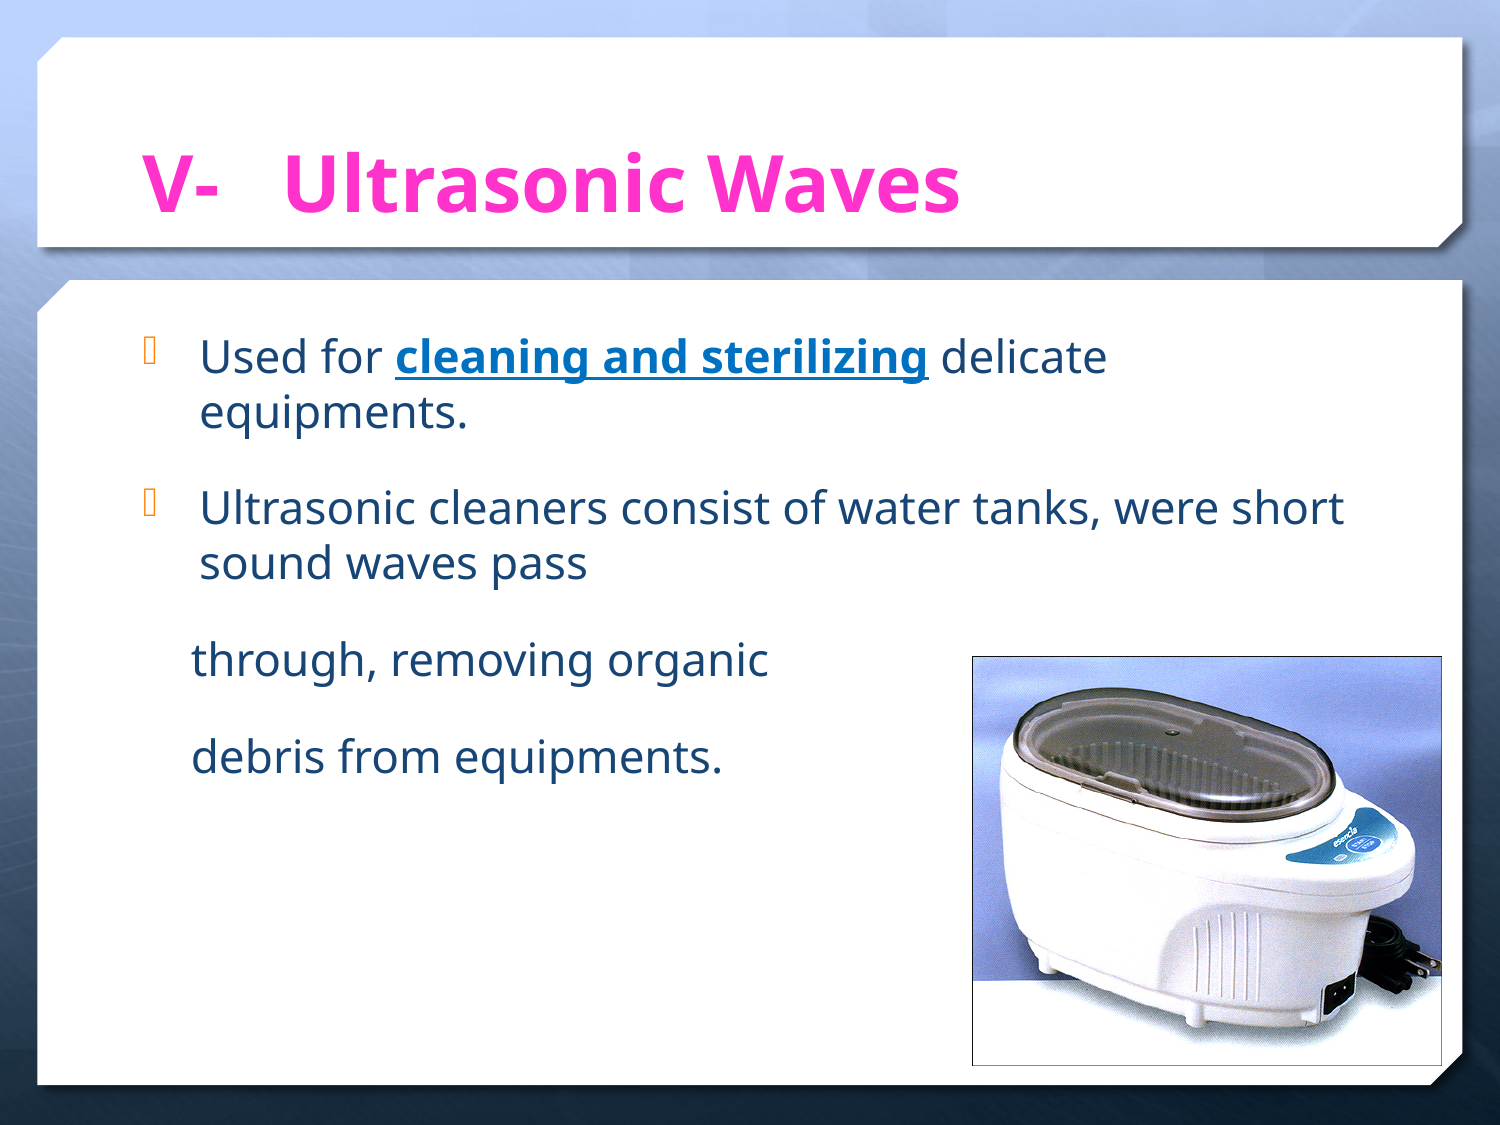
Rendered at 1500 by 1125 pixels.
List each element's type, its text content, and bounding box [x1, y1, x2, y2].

list Used for cleaning and sterilizing delicate equipments. Ultrasonic cleaners consist of water tanks, were short sound waves pass through, removing organic debris from equipments. [127, 319, 1372, 978]
title V- Ultrasonic Waves [127, 48, 1372, 236]
picture [972, 655, 1442, 1067]
